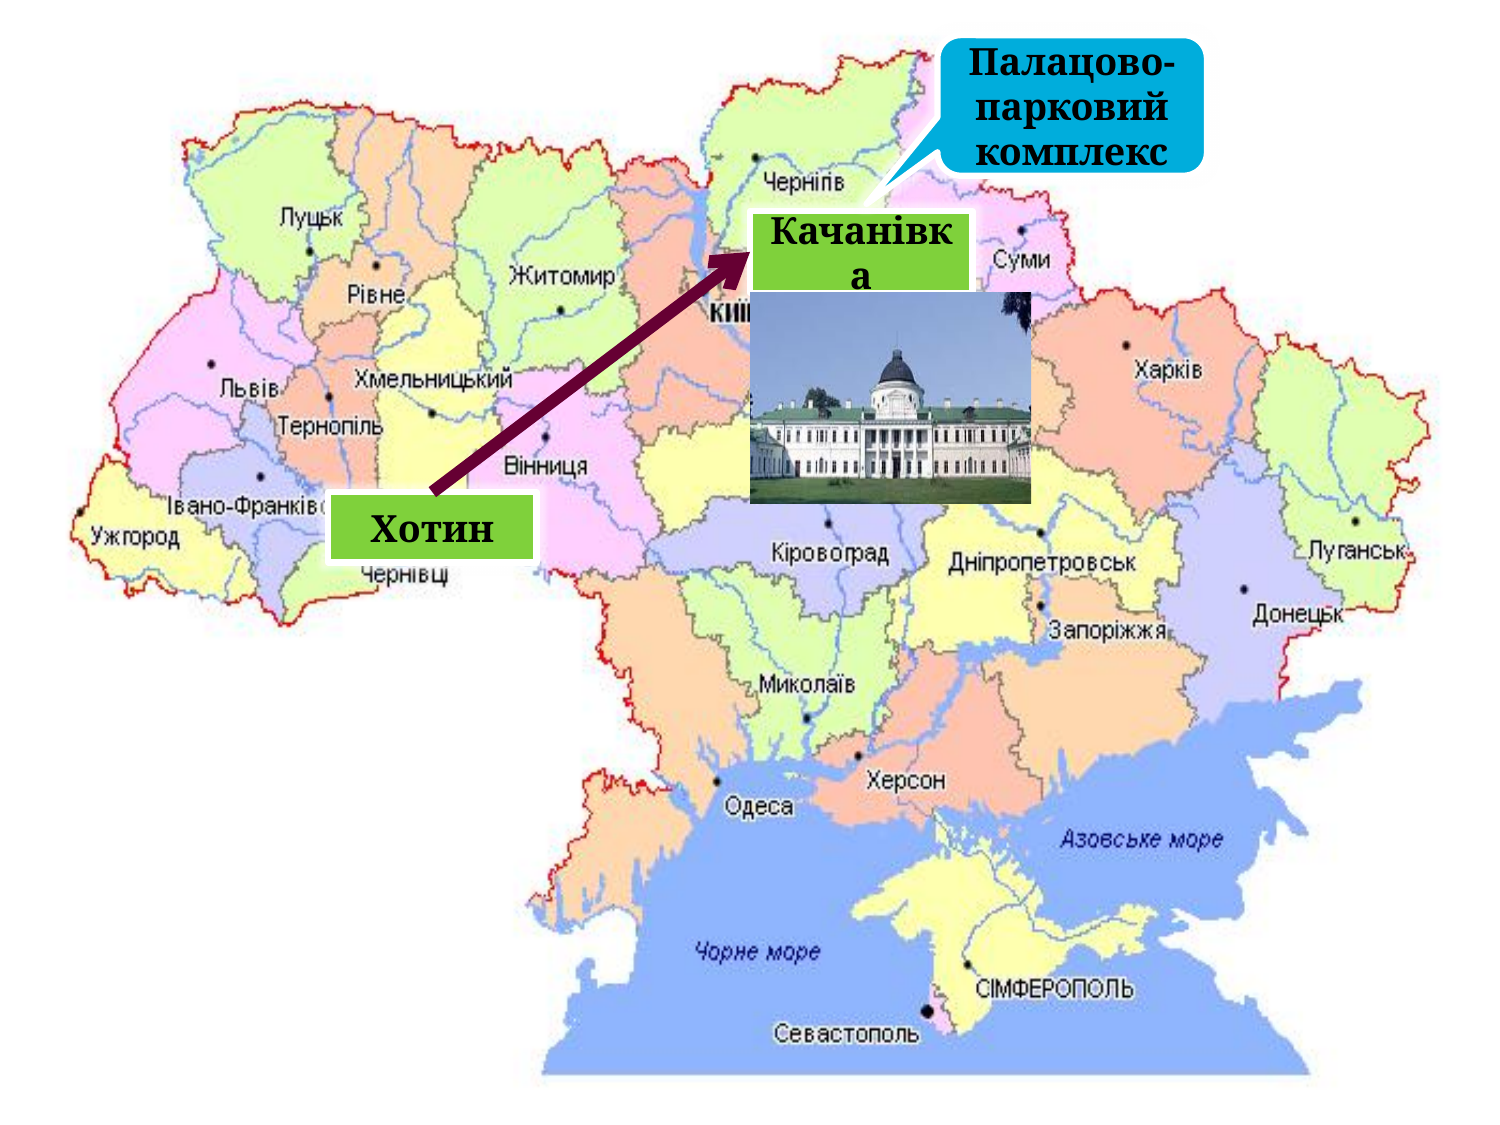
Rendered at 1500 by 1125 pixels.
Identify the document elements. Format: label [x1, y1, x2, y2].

picture [0, 0, 1500, 1125]
text_box [470, 212, 712, 532]
